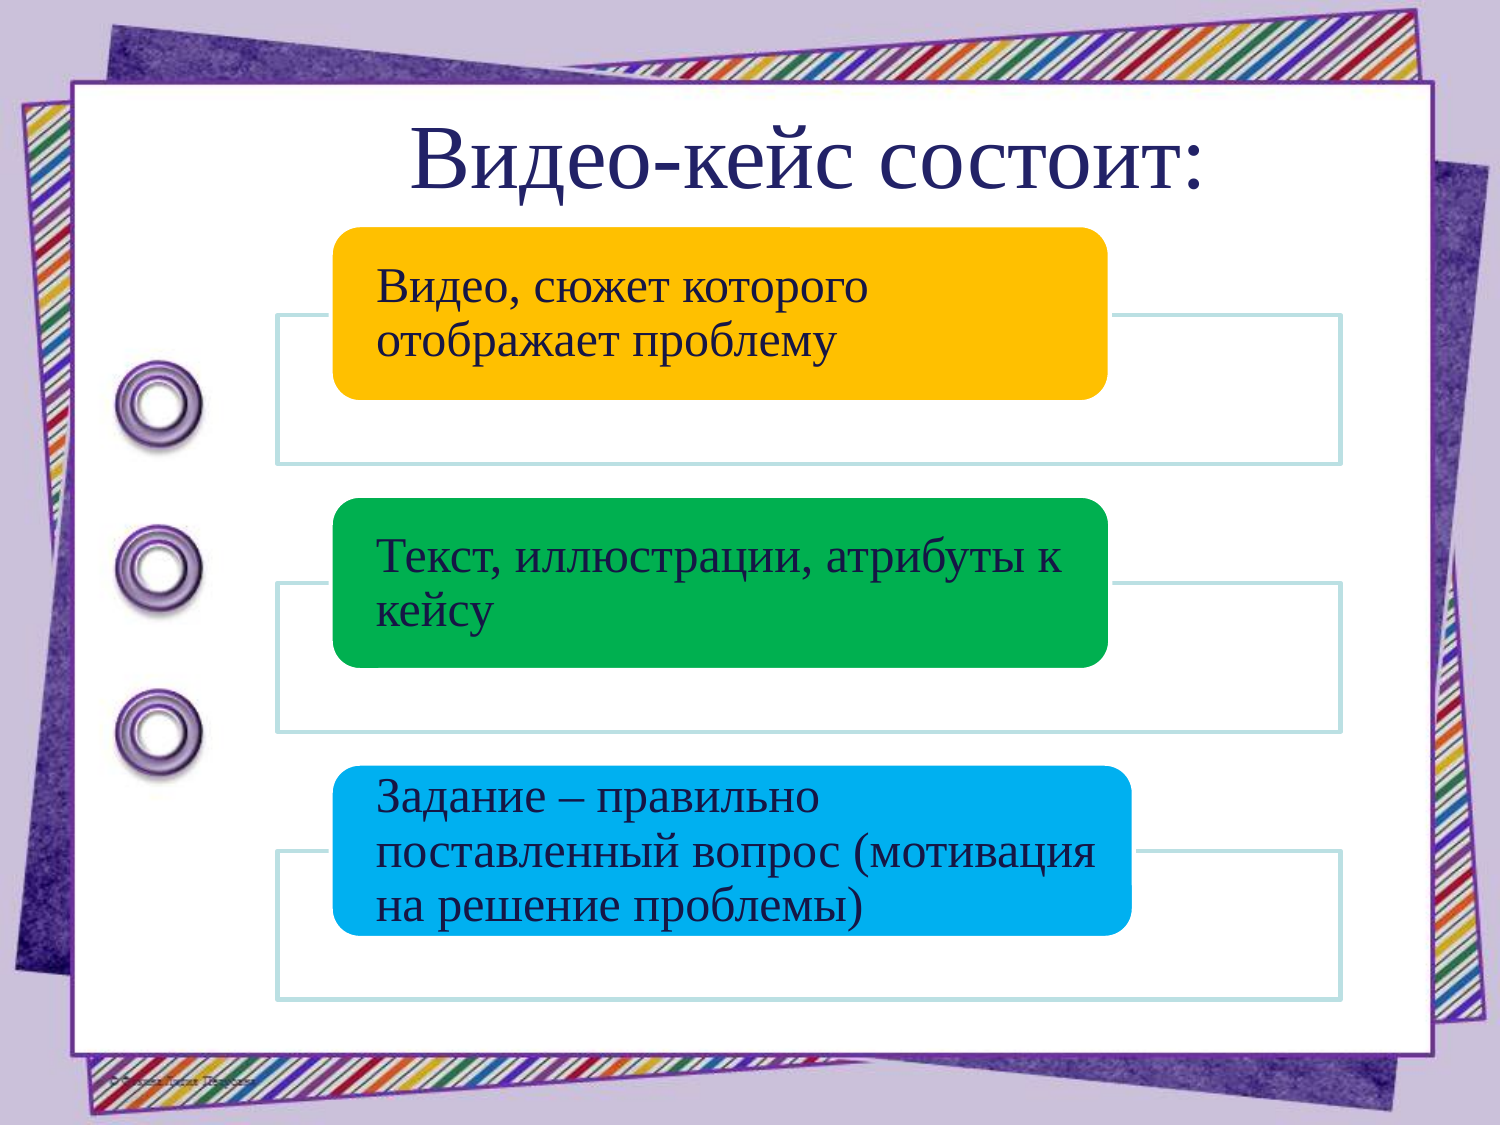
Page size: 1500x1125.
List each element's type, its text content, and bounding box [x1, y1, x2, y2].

title Видео-кейс состоит: [277, 90, 1341, 197]
picture [0, 0, 1500, 1125]
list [277, 219, 1341, 1006]
